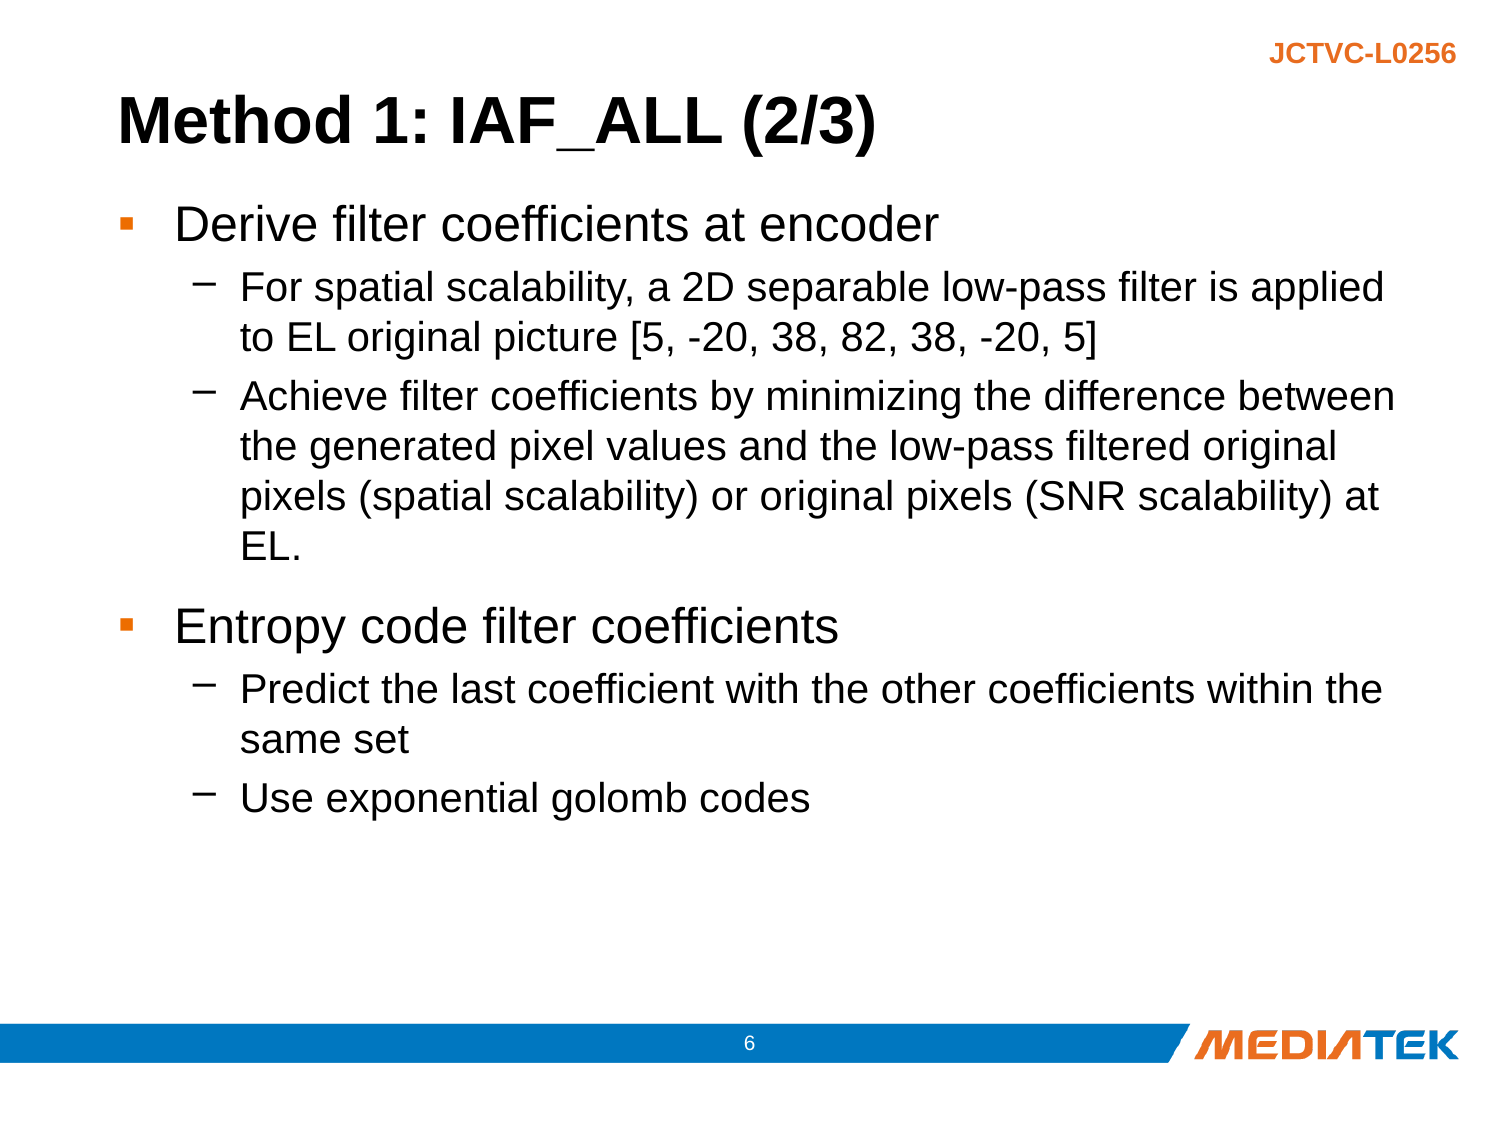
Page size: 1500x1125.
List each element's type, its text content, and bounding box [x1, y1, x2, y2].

picture [789, 1023, 1459, 1063]
list Derive filter coefficients at encoder For spatial scalability, a 2D separable low-pass filter is applied to EL original picture [5, -20, 38, 82, 38, -20, 5] Achieve filter coefficients by minimizing the difference between the generated pixel values and the low-pass filtered original pixels (spatial scalability) or original pixels (SNR scalability) at EL. Entropy code filter coefficients Predict the last coefficient with the other coefficients within the same set Use exponential golomb codes [102, 184, 1425, 998]
slide_number 5 [711, 1022, 789, 1090]
title Method 1: IAF_ALL (2/3) [101, 62, 1425, 172]
picture [0, 1023, 711, 1063]
